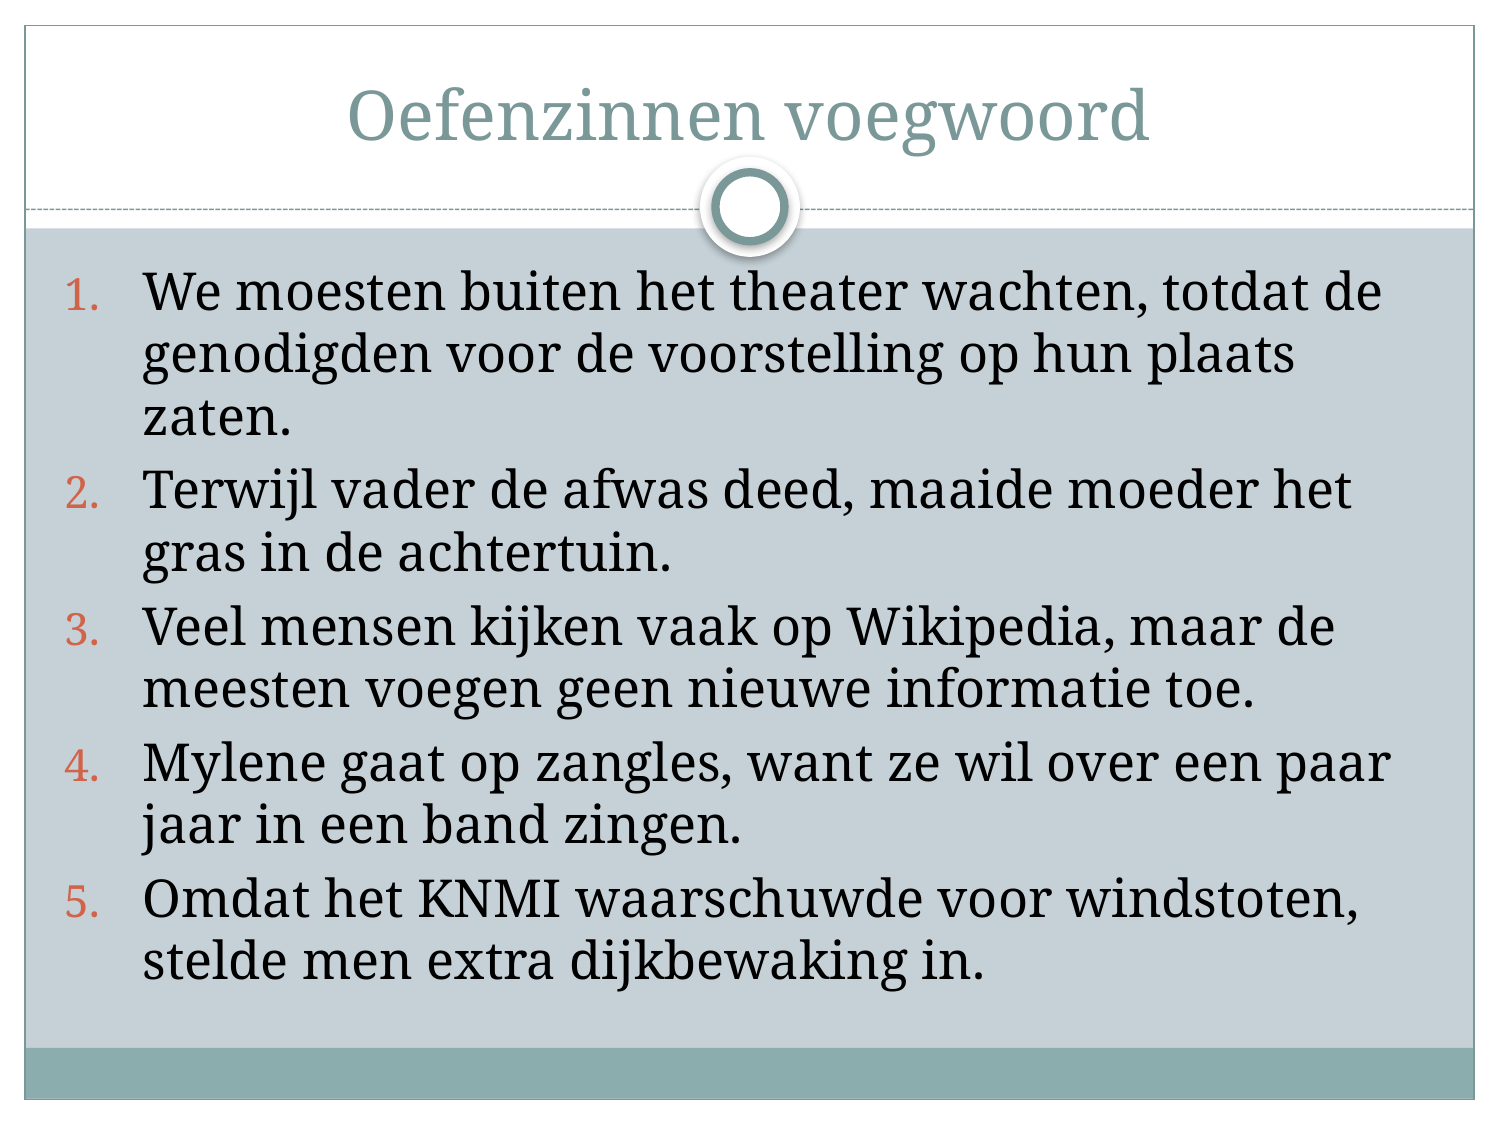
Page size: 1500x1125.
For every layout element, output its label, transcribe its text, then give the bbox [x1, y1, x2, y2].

title Oefenzinnen voegwoord [49, 37, 1450, 162]
list We moesten buiten het theater wachten, totdat de genodigden voor de voorstelling op hun plaats zaten. Terwijl vader de afwas deed, maaide moeder het gras in de achtertuin. Veel mensen kijken vaak op Wikipedia, maar de meesten voegen geen nieuwe informatie toe. Mylene gaat op zangles, want ze wil over een paar jaar in een band zingen. Omdat het KNMI waarschuwde voor windstoten, stelde men extra dijkbewaking in. [49, 250, 1445, 1001]
